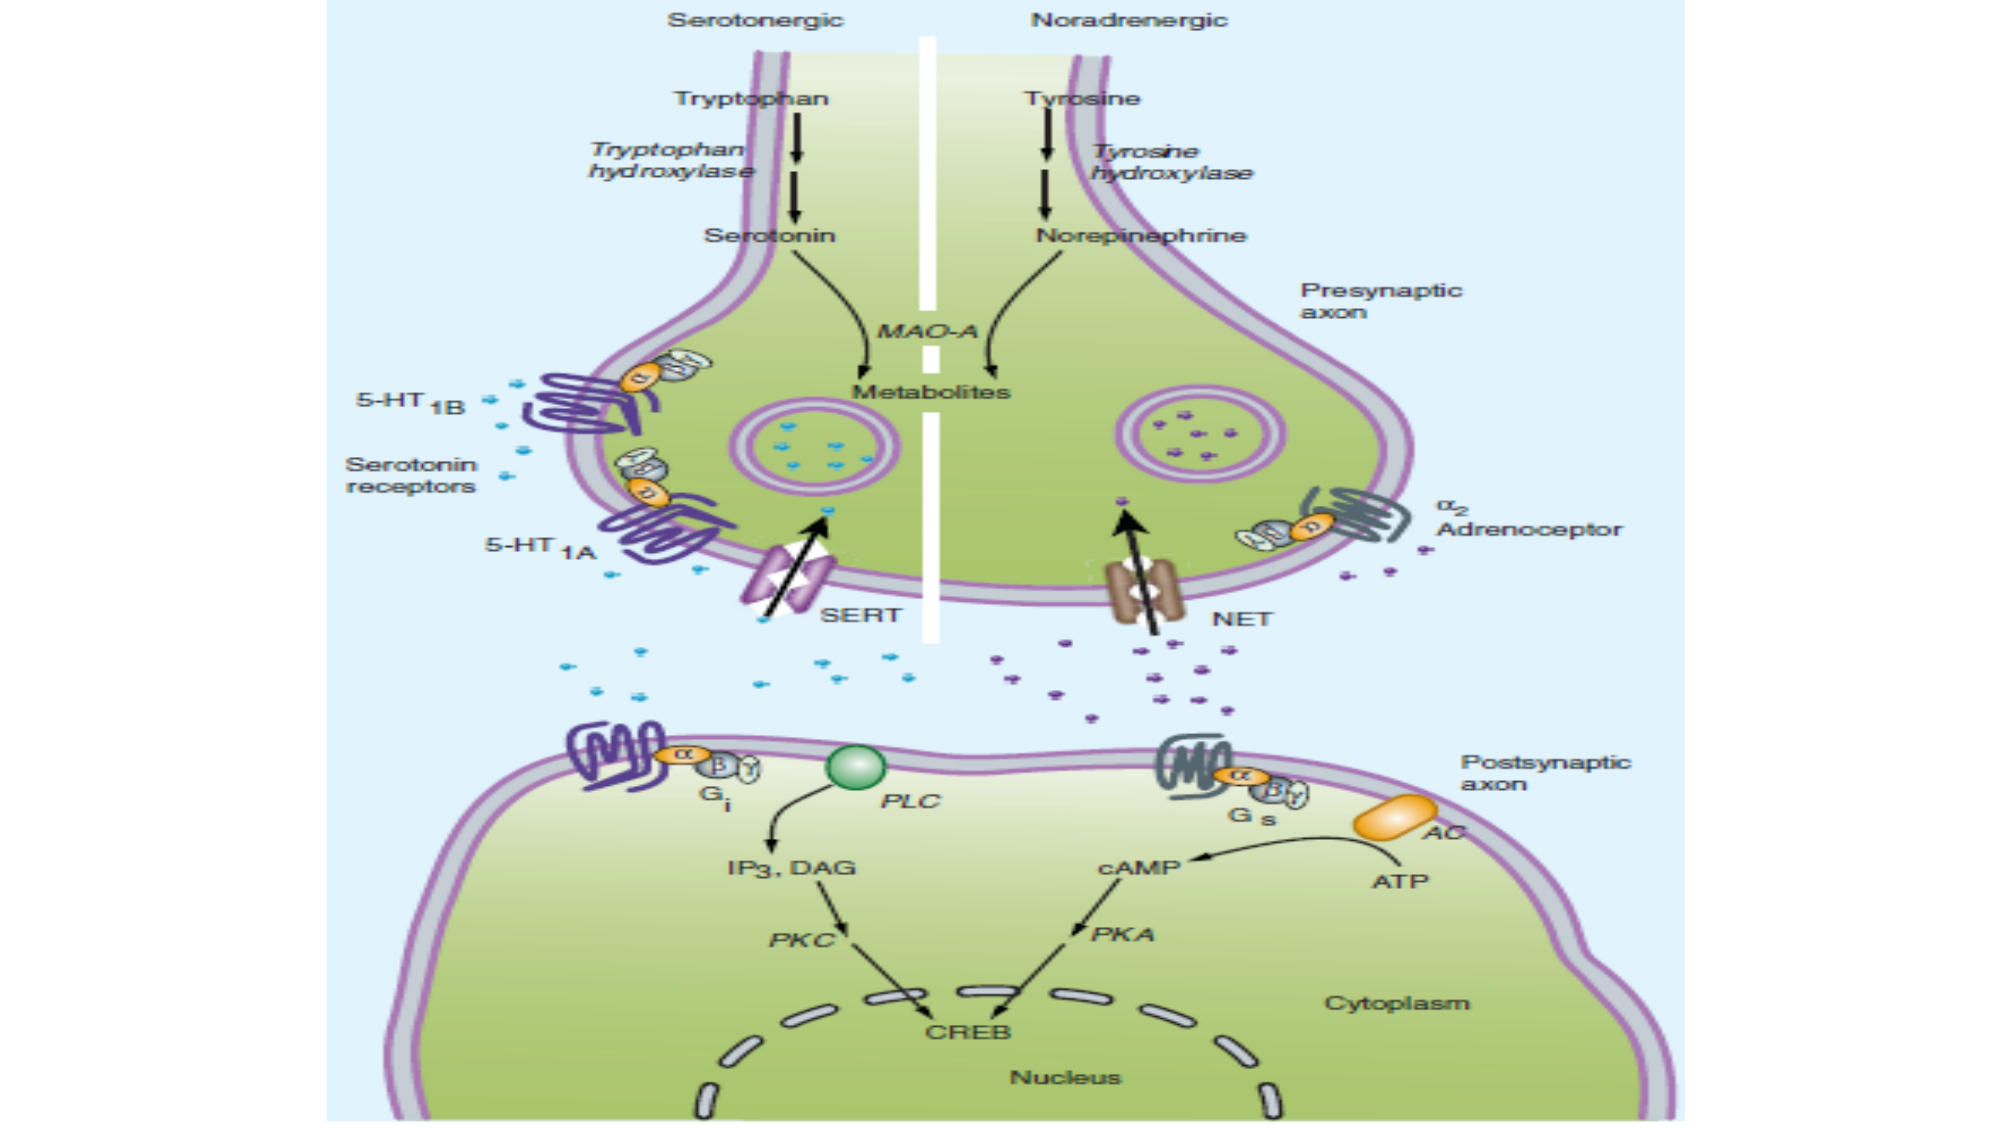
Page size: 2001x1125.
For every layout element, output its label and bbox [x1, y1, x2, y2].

picture [326, 0, 1686, 1125]
